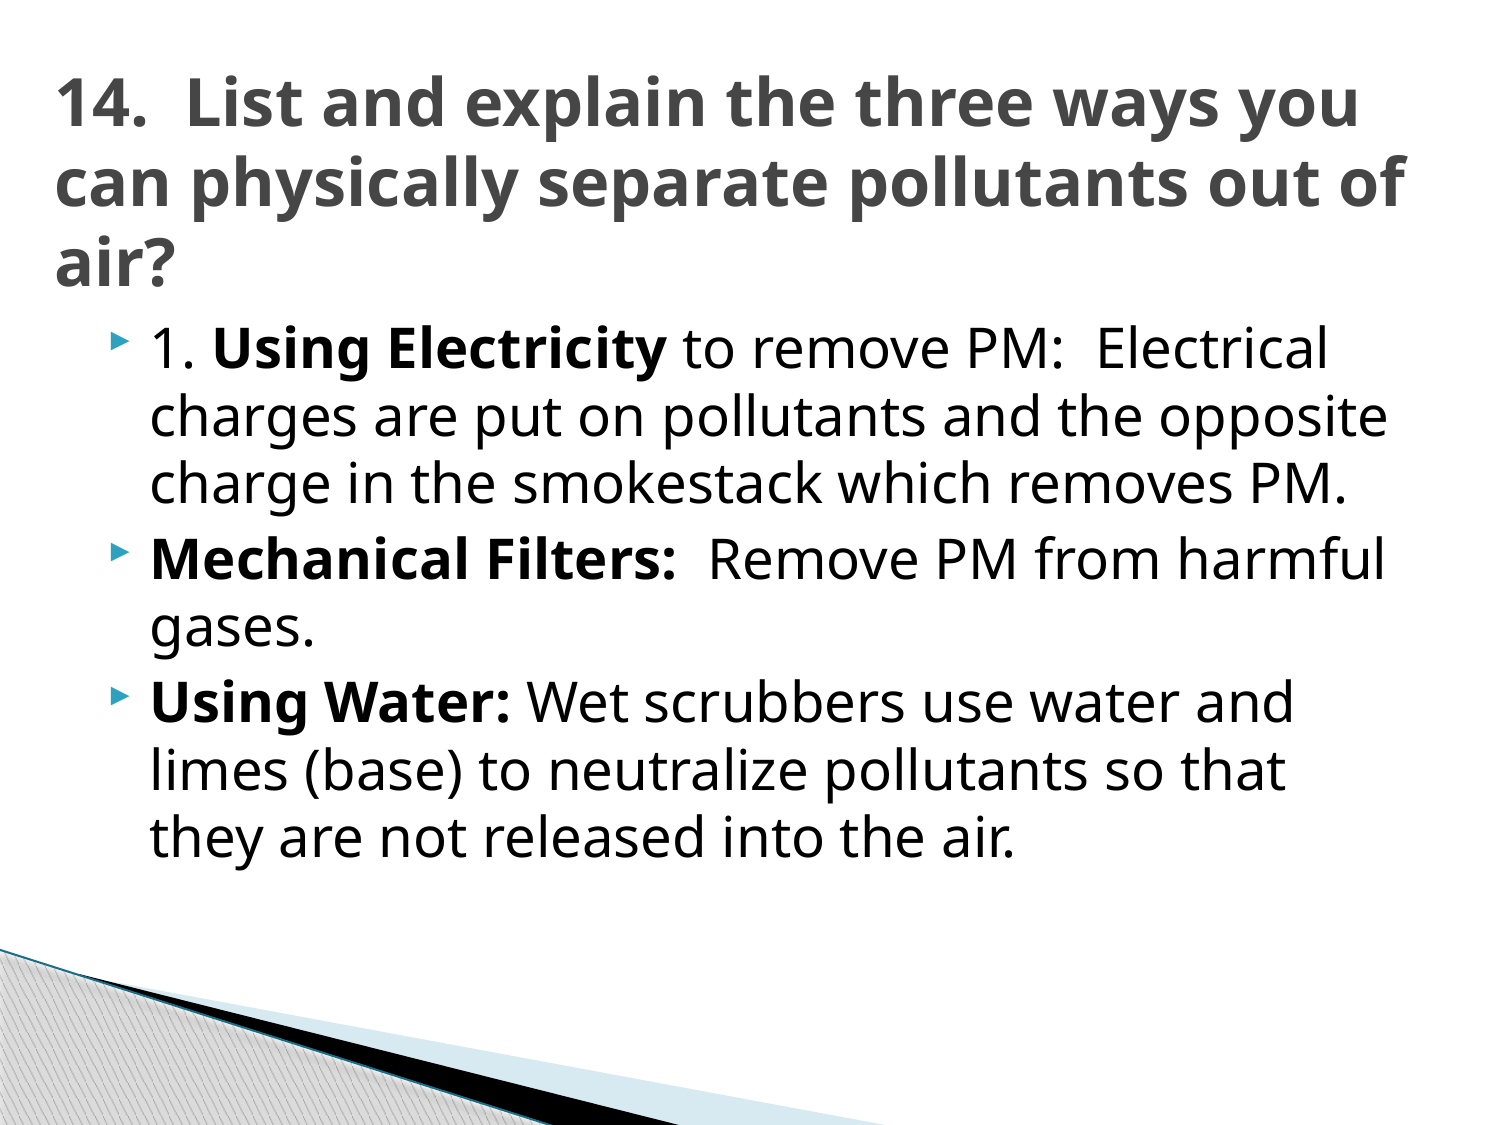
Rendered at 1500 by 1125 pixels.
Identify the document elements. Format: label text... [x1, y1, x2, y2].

title 14. List and explain the three ways you can physically separate pollutants out of air? [39, 55, 1425, 305]
list 1. Using Electricity to remove PM: Electrical charges are put on pollutants and the opposite charge in the smokestack which removes PM. Mechanical Filters: Remove PM from harmful gases. Using Water: Wet scrubbers use water and limes (base) to neutralize pollutants so that they are not released into the air. [75, 305, 1425, 1060]
